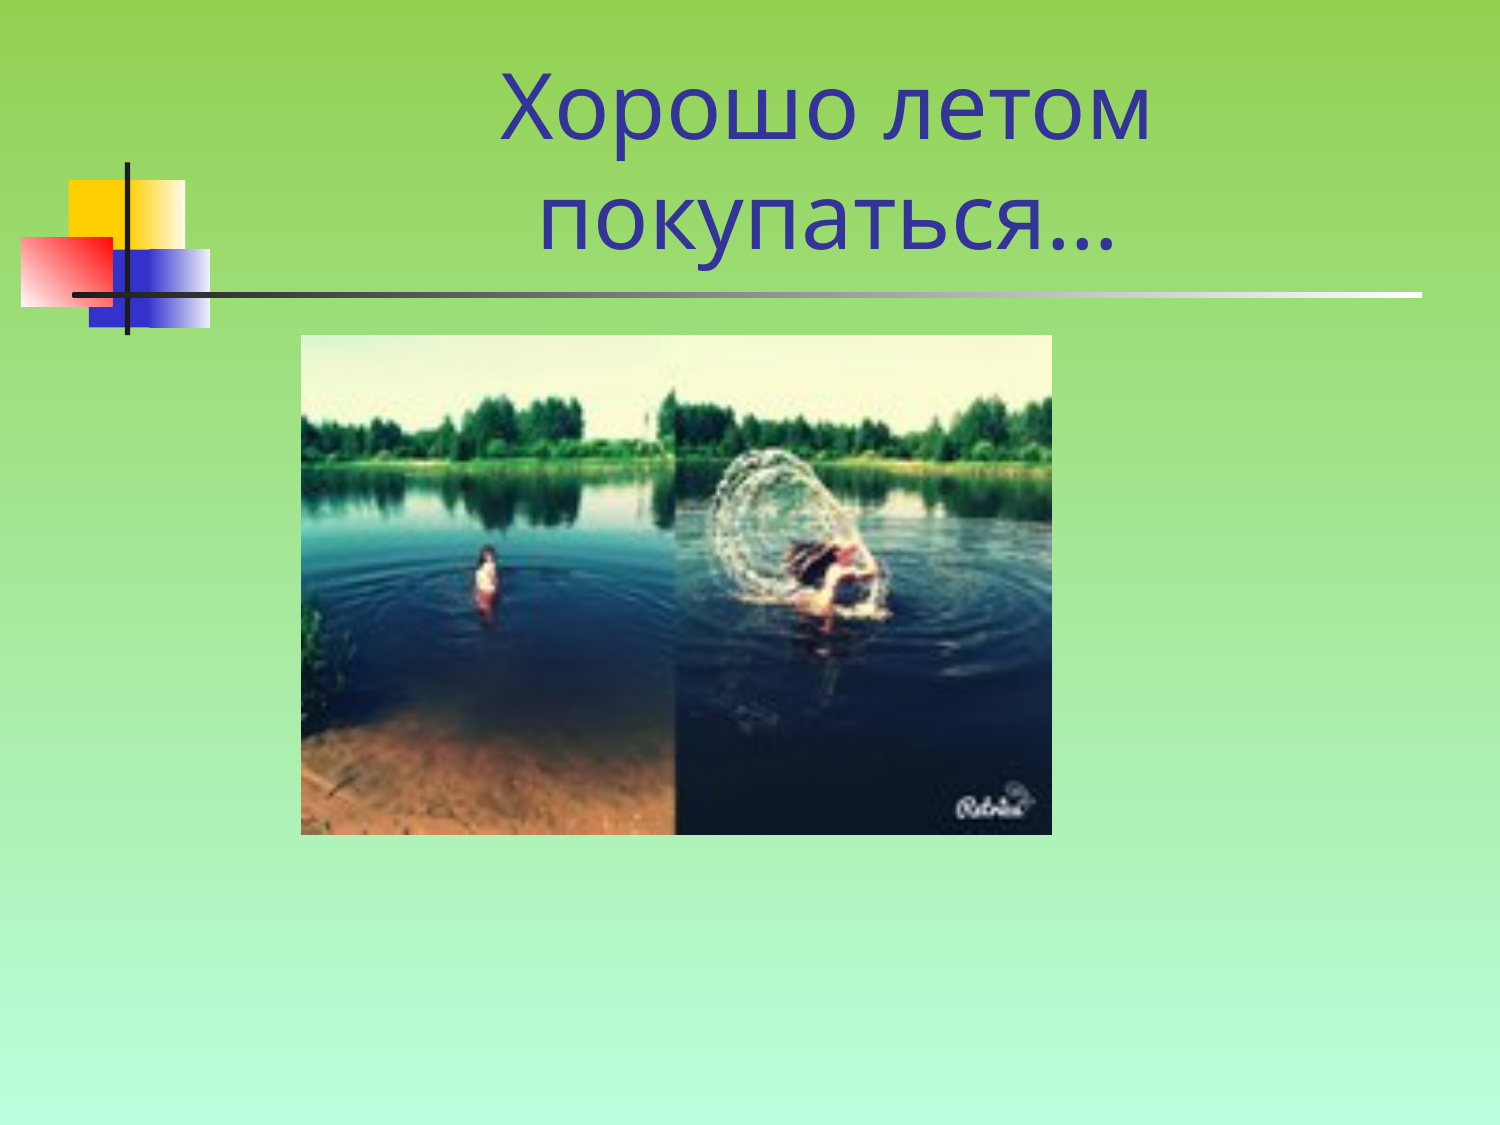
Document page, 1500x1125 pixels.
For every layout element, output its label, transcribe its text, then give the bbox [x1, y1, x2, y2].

title Хорошо летом покупаться… [188, 35, 1468, 275]
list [300, 334, 1052, 835]
